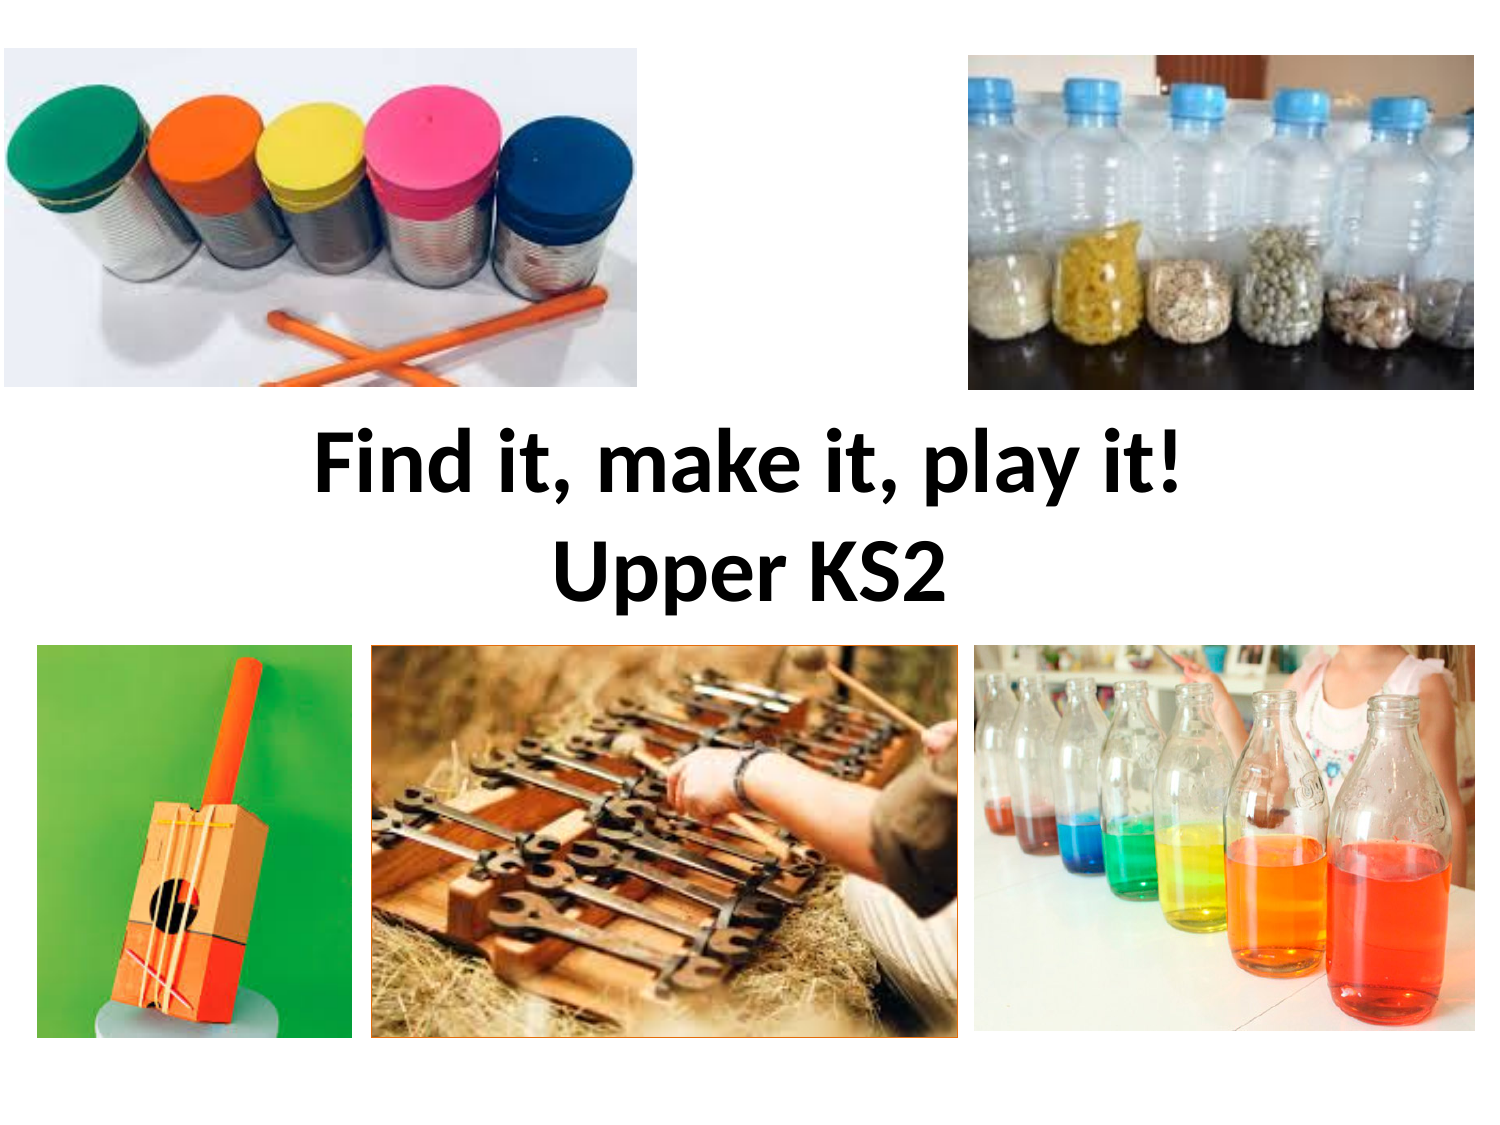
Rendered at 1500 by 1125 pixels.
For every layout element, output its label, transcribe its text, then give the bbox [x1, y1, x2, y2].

picture [4, 48, 637, 387]
picture [973, 645, 1476, 1038]
picture [37, 645, 352, 1038]
picture [370, 645, 958, 1038]
picture [968, 54, 1474, 390]
title Find it, make it, play it! Upper KS2 [112, 389, 1388, 631]
